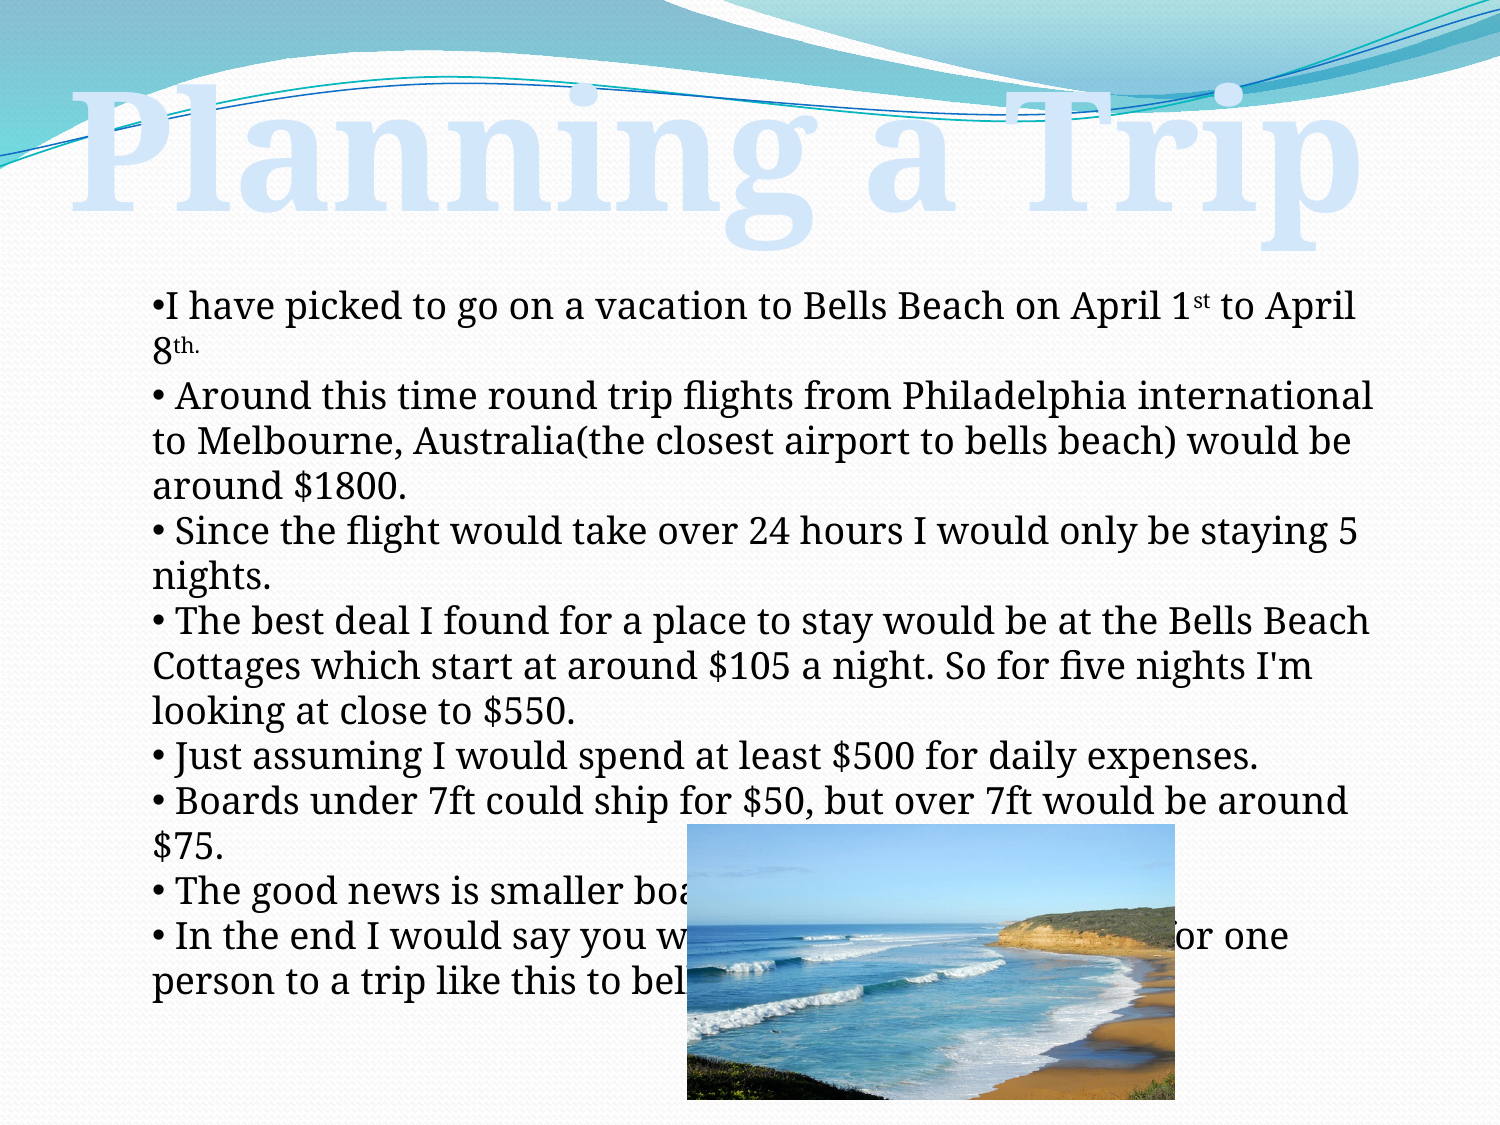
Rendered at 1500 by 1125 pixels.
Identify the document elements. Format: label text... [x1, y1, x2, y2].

text_box I have picked to go on a vacation to Bells Beach on April 1st to April 8th. Around this time round trip flights from Philadelphia international to Melbourne, Australia(the closest airport to bells beach) would be around $1800. Since the flight would take over 24 hours I would only be staying 5 nights. The best deal I found for a place to stay would be at the Bells Beach Cottages which start at around $105 a night. So for five nights I'm looking at close to $550. Just assuming I would spend at least $500 for daily expenses. Boards under 7ft could ship for $50, but over 7ft would be around $75. The good news is smaller boards are better at Bells. In the end I would say you would spend around $3,000 for one person to a trip like this to bells beach. [137, 274, 1400, 1055]
text_box Planning a Trip [53, 37, 1384, 253]
picture [687, 824, 1176, 1101]
